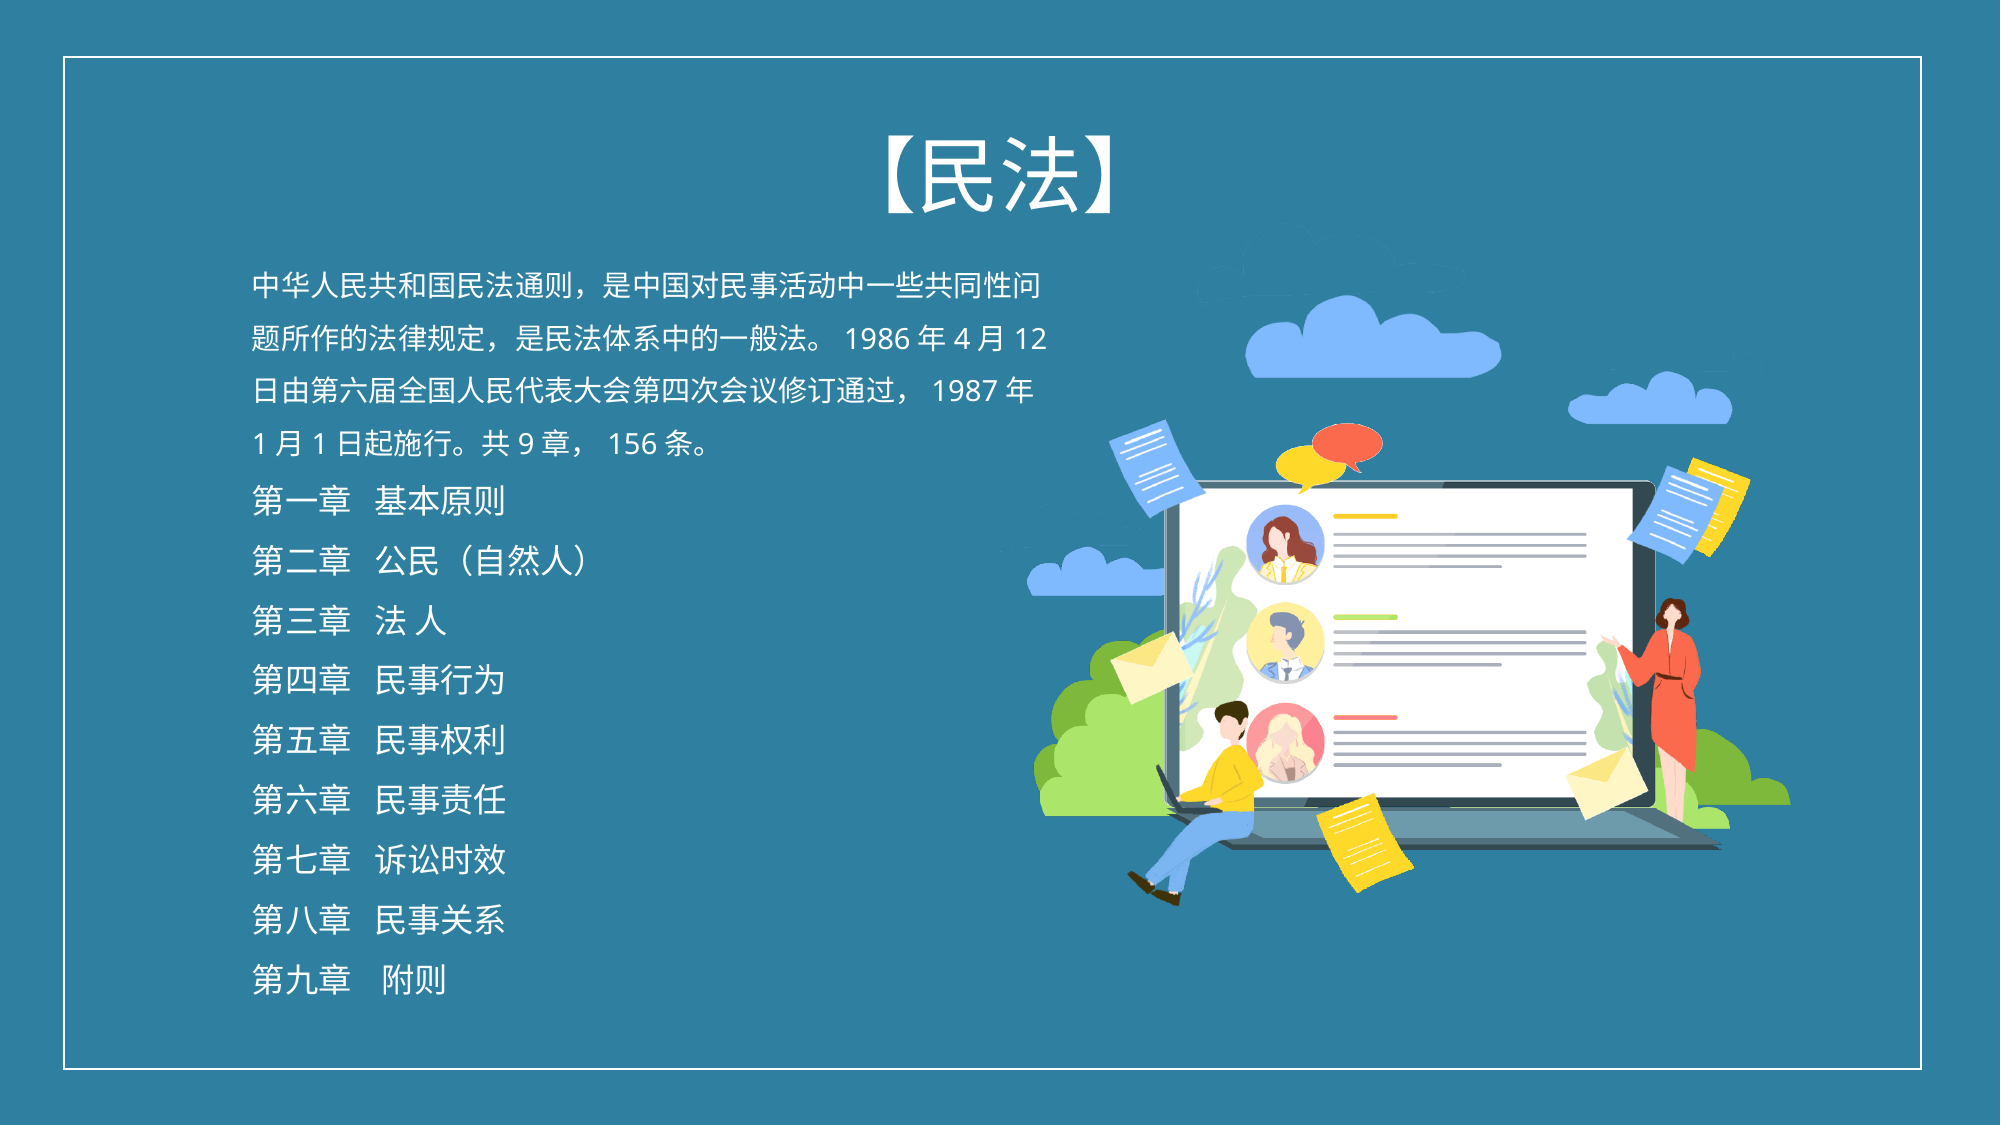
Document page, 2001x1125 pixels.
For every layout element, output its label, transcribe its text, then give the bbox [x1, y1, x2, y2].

text_box 【民法】 [818, 115, 1182, 231]
text_box 中华人民共和国民法通则，是中国对民事活动中一些共同性问题所作的法律规定，是民法体系中的一般法。1986年4月12日由第六届全国人民代表大会第四次会议修订通过，1987年1月1日起施行。共9章，156条。 第一章 基本原则 第二章 公民（自然人） 第三章 法 人 第四章 民事行为 第五章 民事权利 第六章 民事责任 第七章 诉讼时效 第八章 民事关系 第九章 附则 [237, 242, 999, 1007]
picture [999, 218, 1813, 1031]
